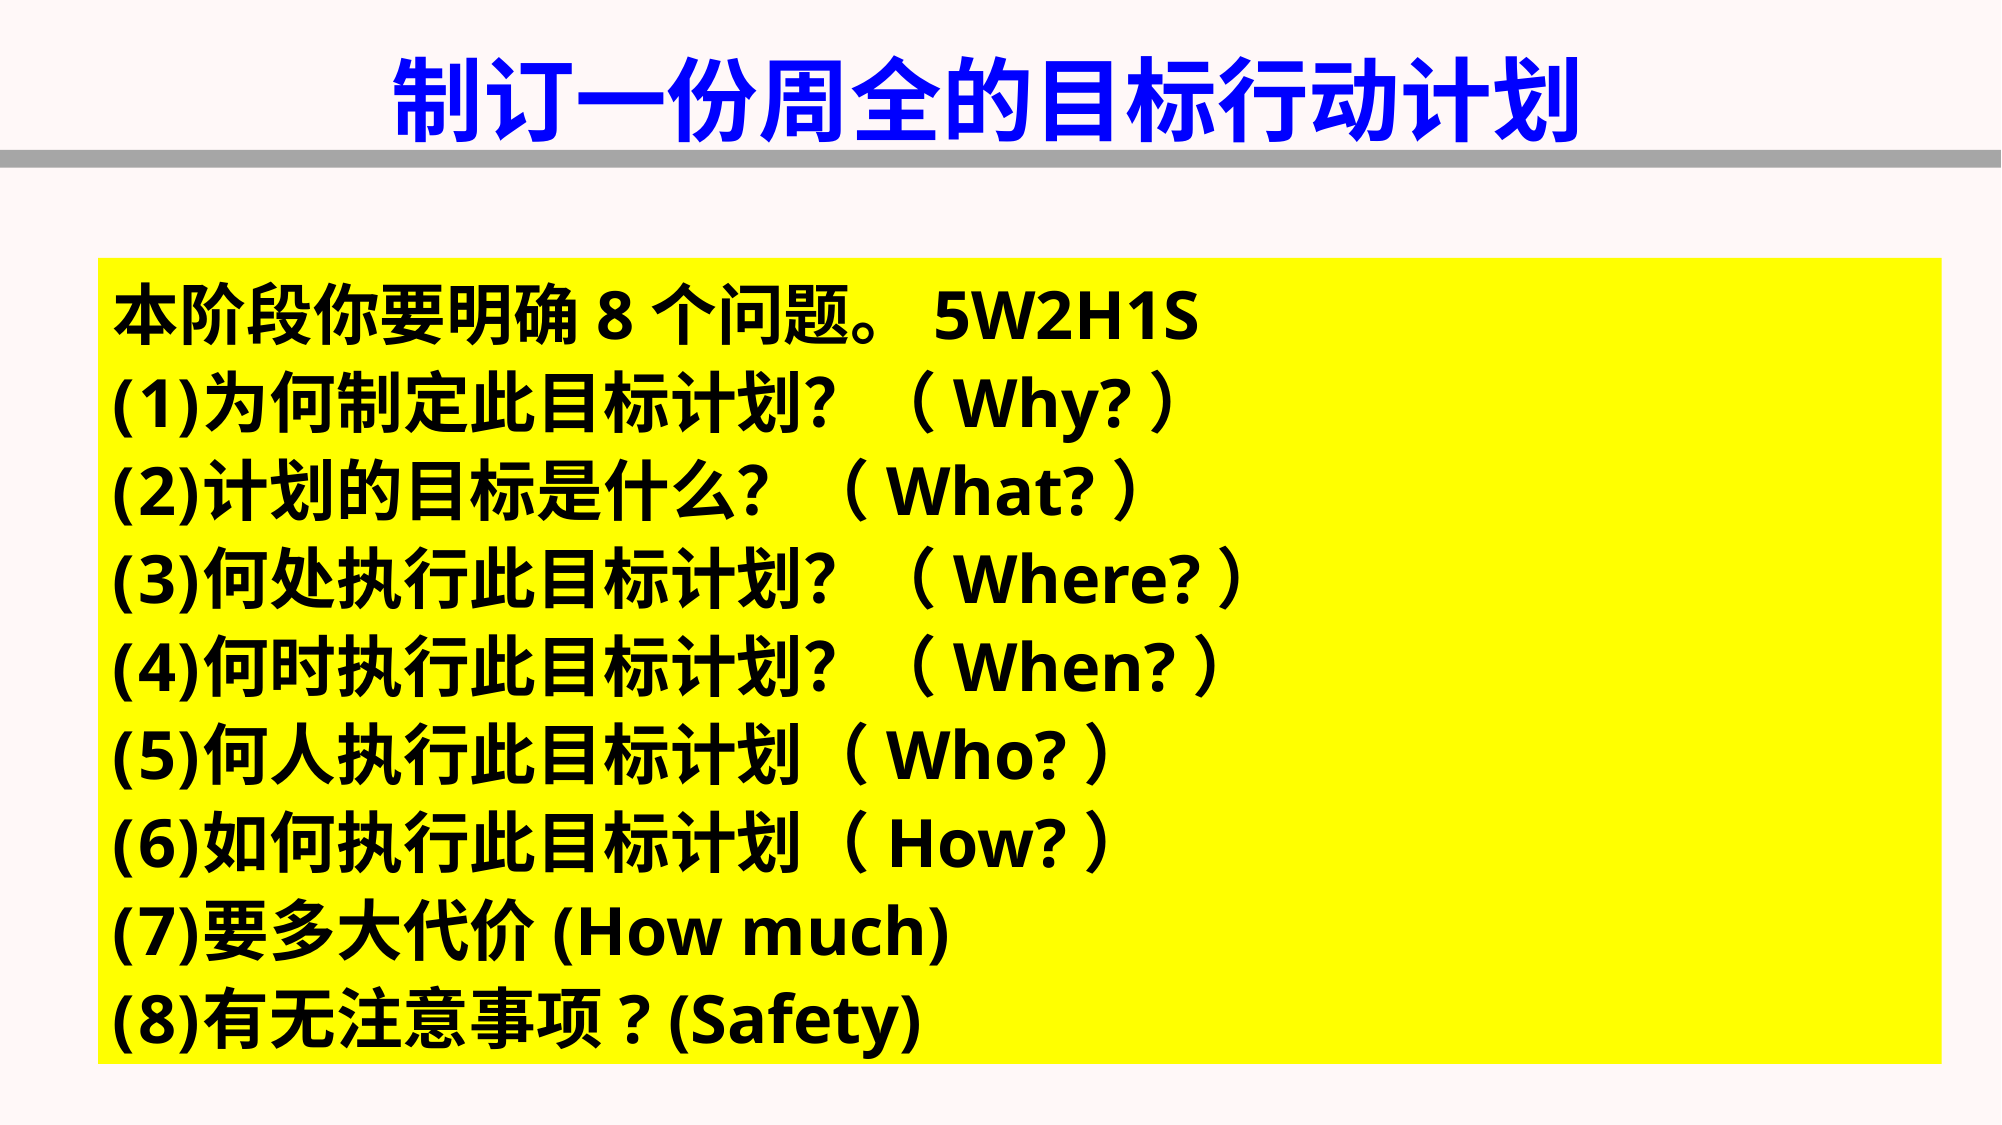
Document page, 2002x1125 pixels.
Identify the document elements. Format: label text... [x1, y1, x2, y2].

text_box 制订一份周全的目标行动计划 [168, 35, 1808, 141]
text_box 本阶段你要明确8个问题。5W2H1S 为何制定此目标计划？（Why?） 计划的目标是什么？（What?） 何处执行此目标计划？（Where?） 何时执行此目标计划？（When?） 何人执行此目标计划（Who?） 如何执行此目标计划（How?） 要多大代价(How much) 有无注意事项? (Safety) [98, 257, 1942, 1064]
